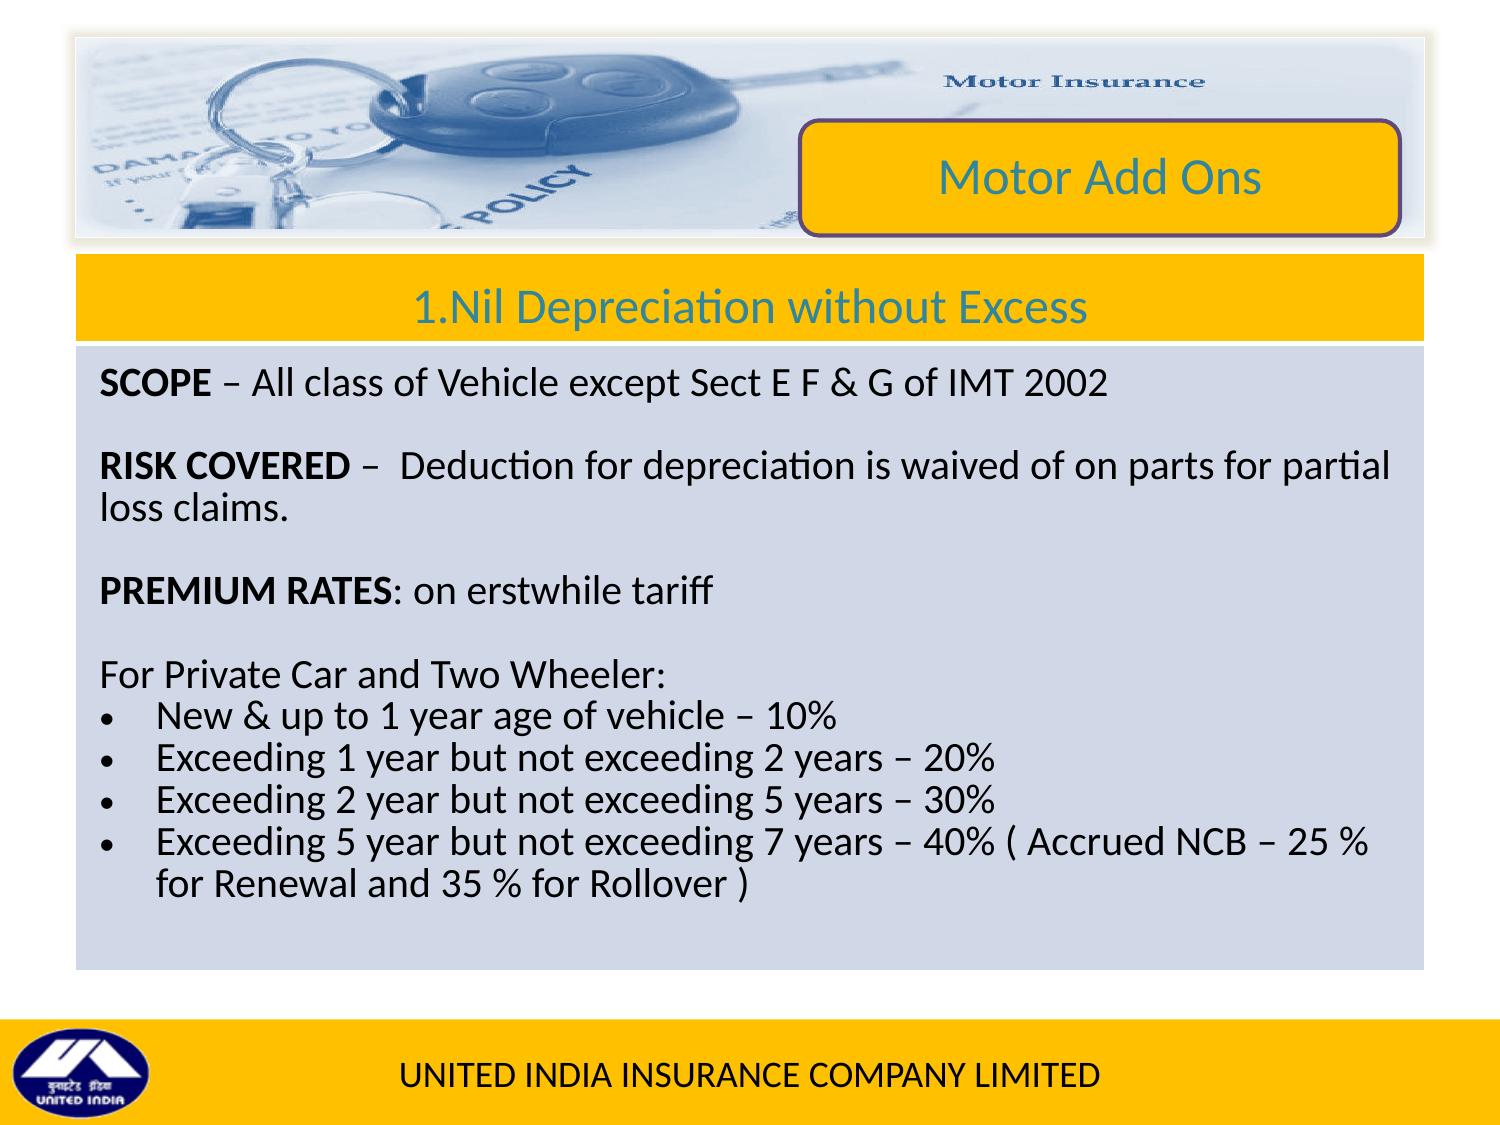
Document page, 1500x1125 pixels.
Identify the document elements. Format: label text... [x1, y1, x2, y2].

text_box UNITED INDIA INSURANCE COMPANY LIMITED [0, 1019, 1500, 1125]
table_cell SCOPE – All class of Vehicle except Sect E F & G of IMT 2002 RISK COVERED – Deduction for depreciation is waived of on parts for partial loss claims. PREMIUM RATES: on erstwhile tariff For Private Car and Two Wheeler: New & up to 1 year age of vehicle – 10% Exceeding 1 year but not exceeding 2 years – 20% Exceeding 2 year but not exceeding 5 years – 30% Exceeding 5 year but not exceeding 7 years – 40% ( Accrued NCB – 25 % for Renewal and 35 % for Rollover ) [76, 346, 1424, 970]
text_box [799, 120, 1401, 236]
picture [11, 1027, 153, 1119]
table_header 1.Nil Depreciation without Excess [76, 254, 1424, 341]
picture [74, 37, 1426, 238]
